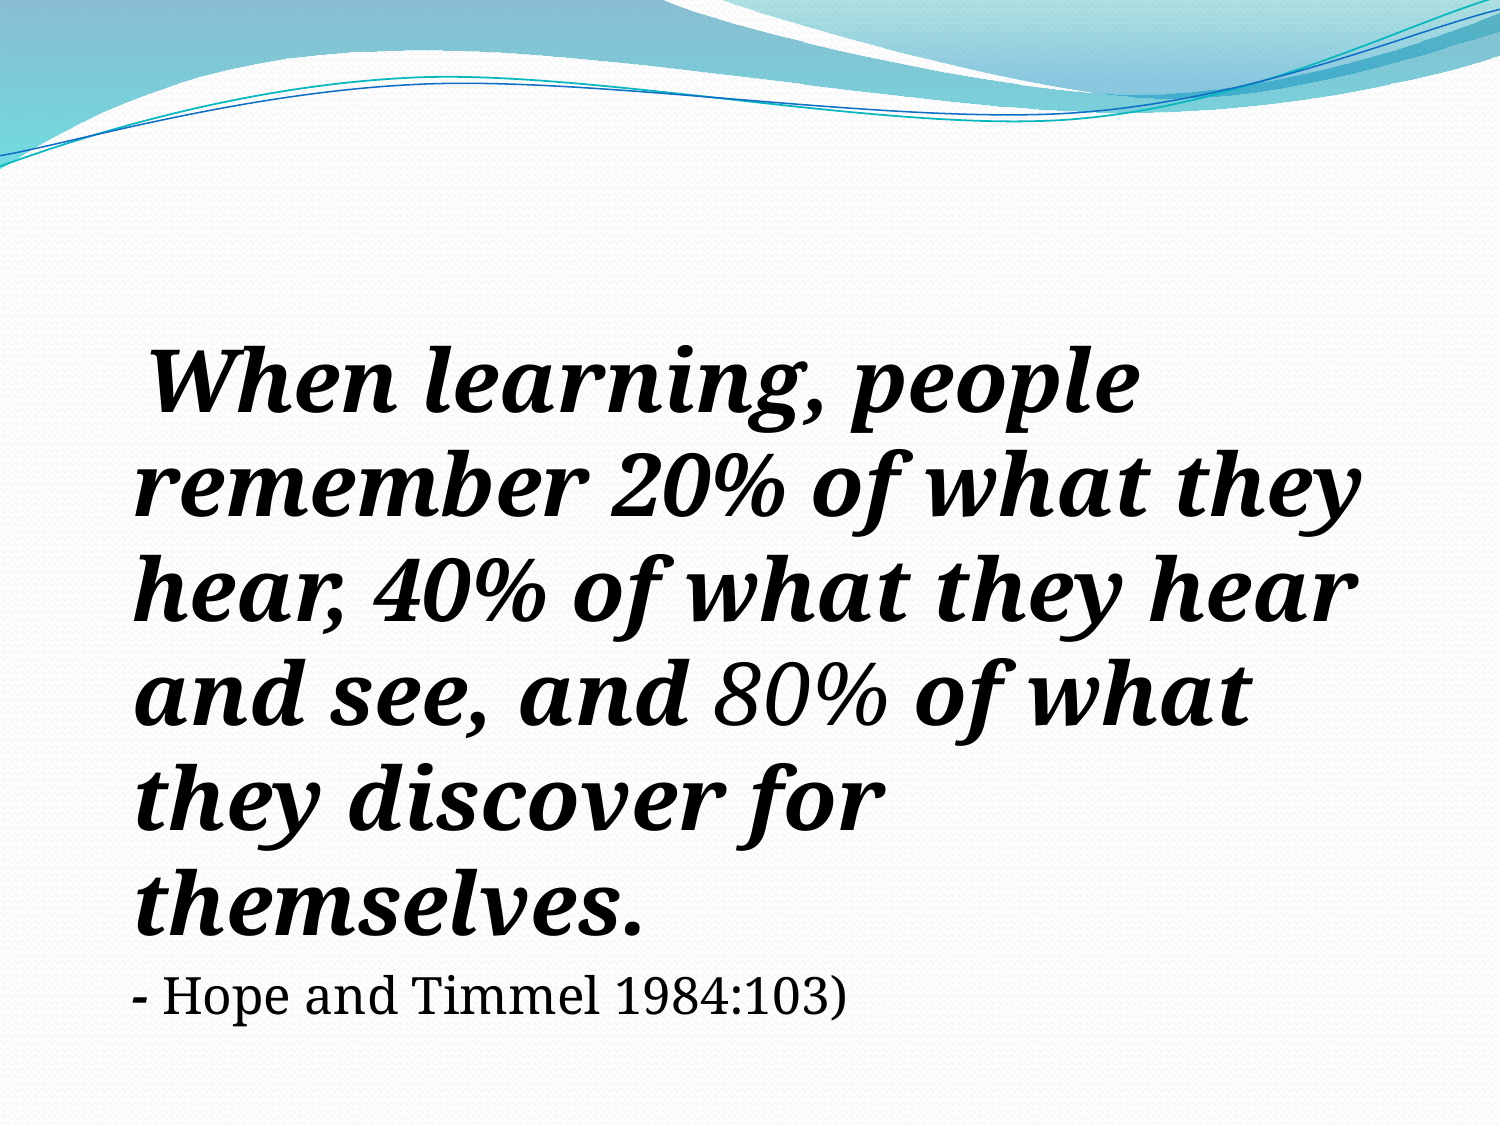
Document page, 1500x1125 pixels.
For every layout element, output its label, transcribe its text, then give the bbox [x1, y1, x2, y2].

list When learning, people remember 20% of what they hear, 40% of what they hear and see, and 80% of what they discover for themselves. - Hope and Timmel 1984:103) [75, 317, 1425, 1038]
